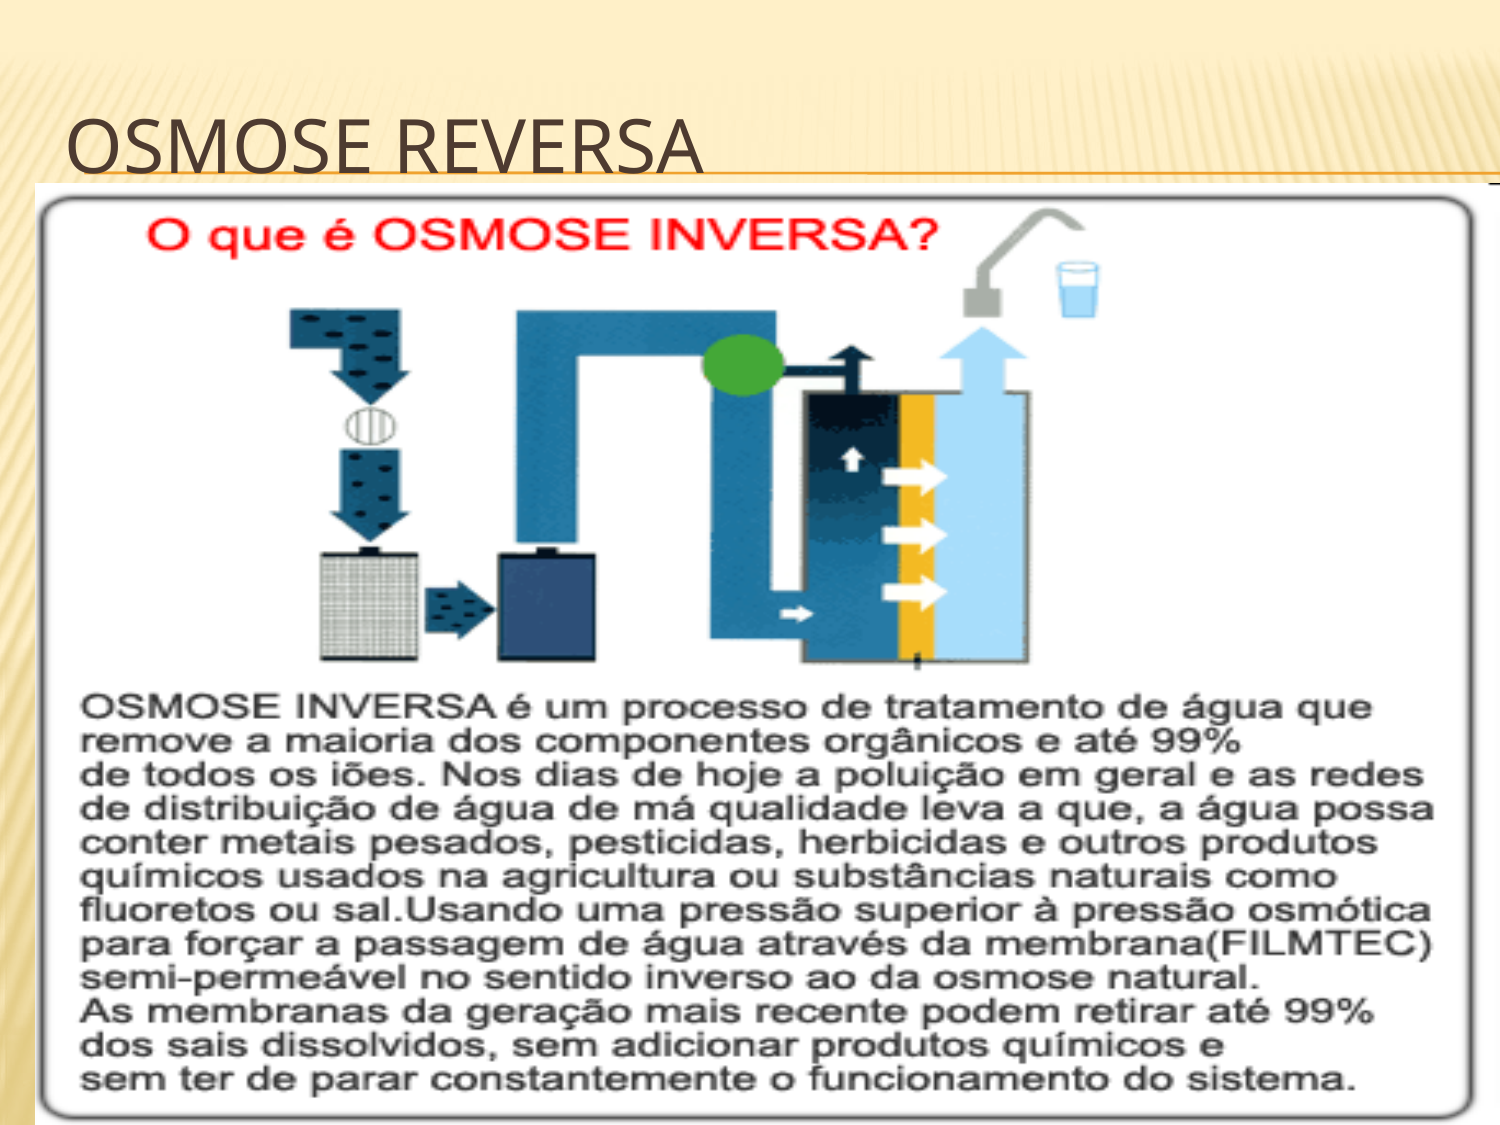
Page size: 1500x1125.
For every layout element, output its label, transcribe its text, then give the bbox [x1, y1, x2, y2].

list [34, 183, 1500, 1125]
title Osmose Reversa [50, 75, 1475, 181]
